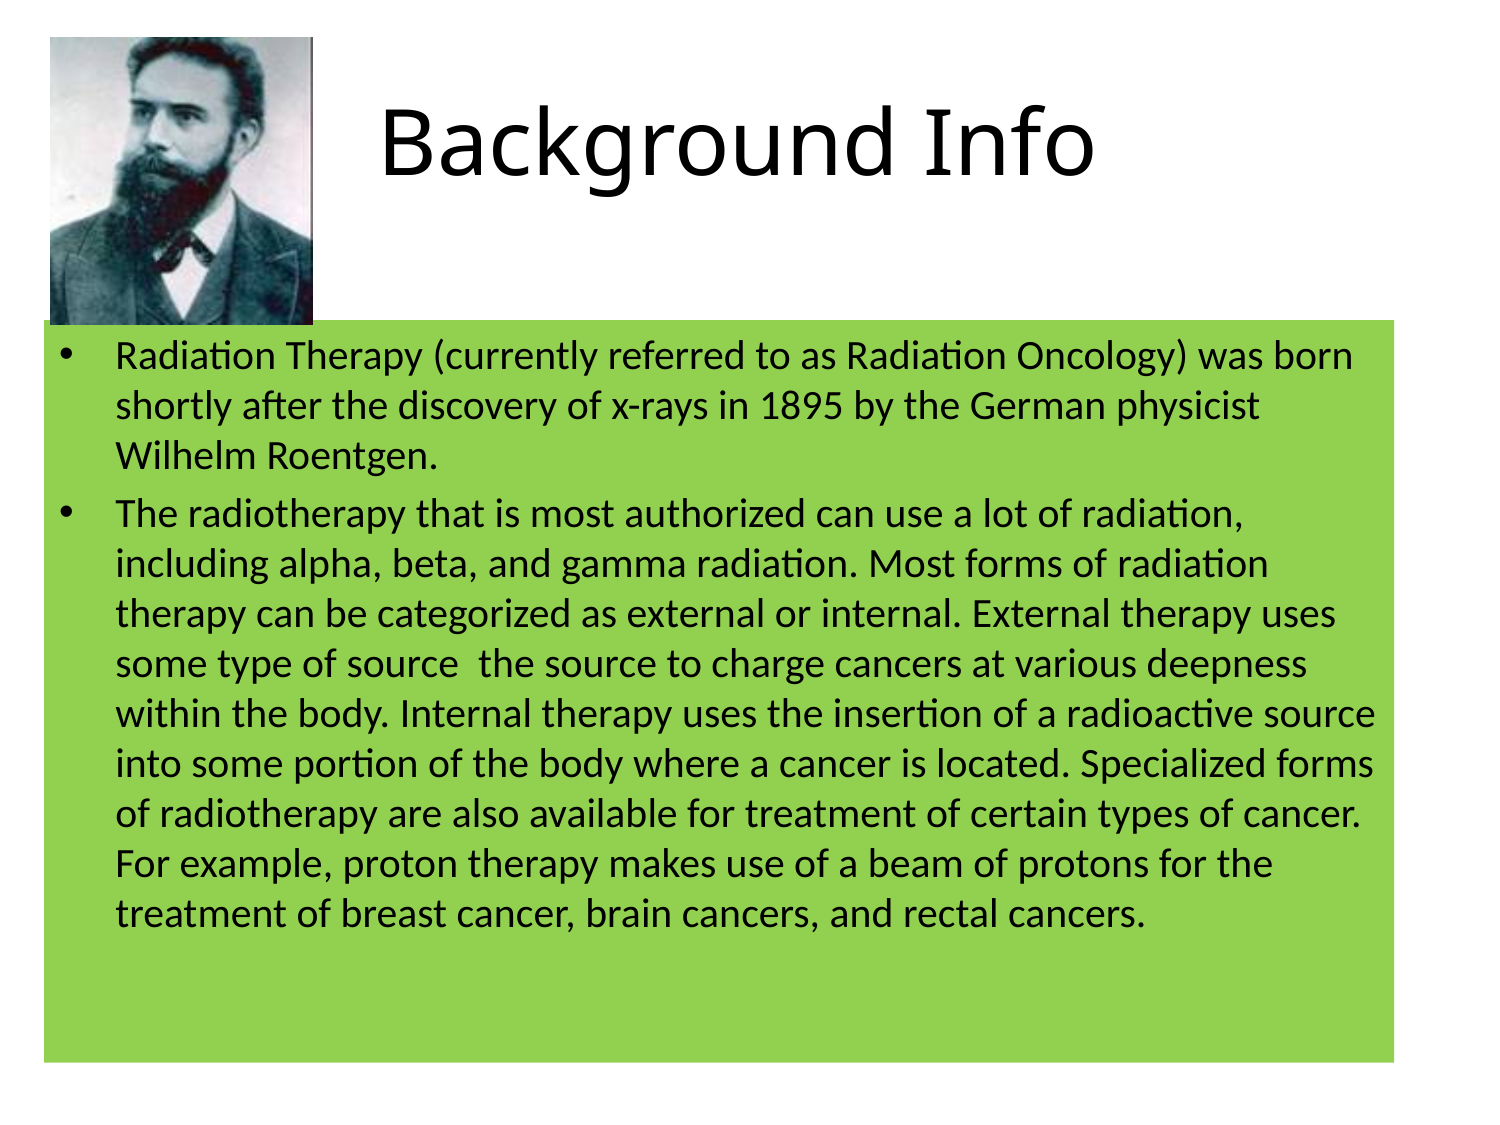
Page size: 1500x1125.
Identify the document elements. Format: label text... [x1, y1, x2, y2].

list Radiation Therapy (currently referred to as Radiation Oncology) was born shortly after the discovery of x-rays in 1895 by the German physicist Wilhelm Roentgen. The radiotherapy that is most authorized can use a lot of radiation, including alpha, beta, and gamma radiation. Most forms of radiation therapy can be categorized as external or internal. External therapy uses some type of source the source to charge cancers at various deepness within the body. Internal therapy uses the insertion of a radioactive source into some portion of the body where a cancer is located. Specialized forms of radiotherapy are also available for treatment of certain types of cancer. For example, proton therapy makes use of a beam of protons for the treatment of breast cancer, brain cancers, and rectal cancers. [44, 320, 1395, 1063]
title Background Info [316, 45, 1425, 233]
picture [49, 37, 313, 326]
